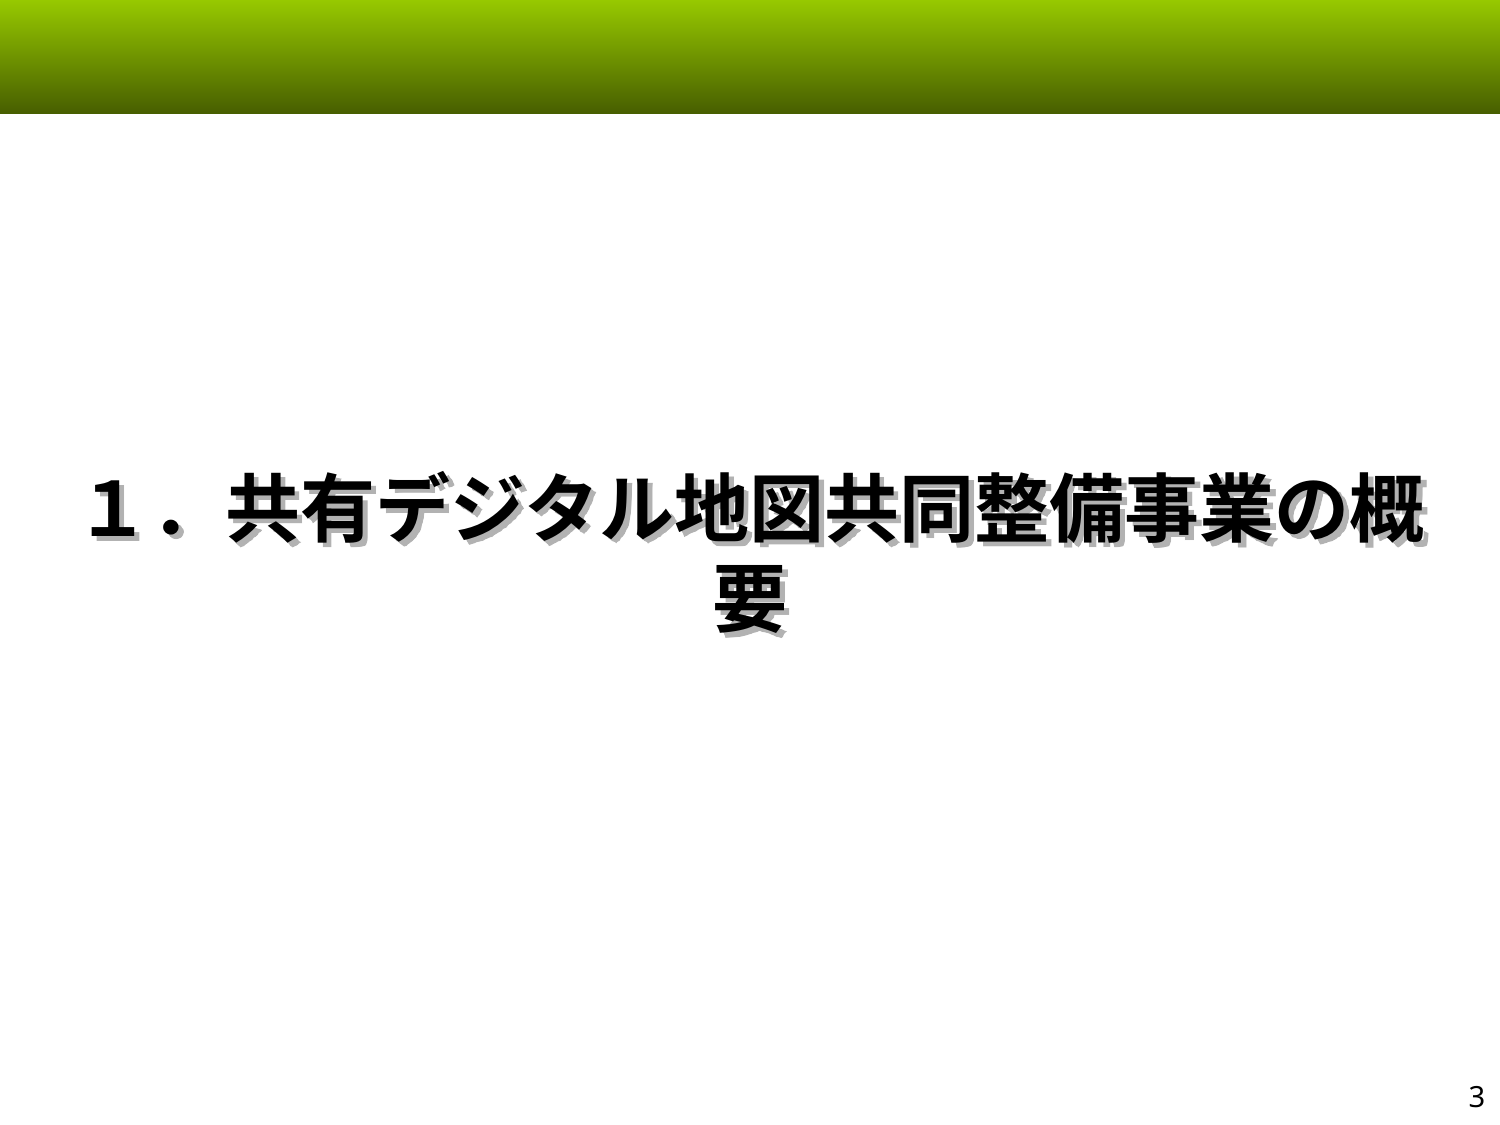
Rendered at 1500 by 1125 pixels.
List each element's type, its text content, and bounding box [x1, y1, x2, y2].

text_box 2 [1149, 1070, 1500, 1125]
text_box １．共有デジタル地図共同整備事業の概要 [41, 433, 1459, 670]
